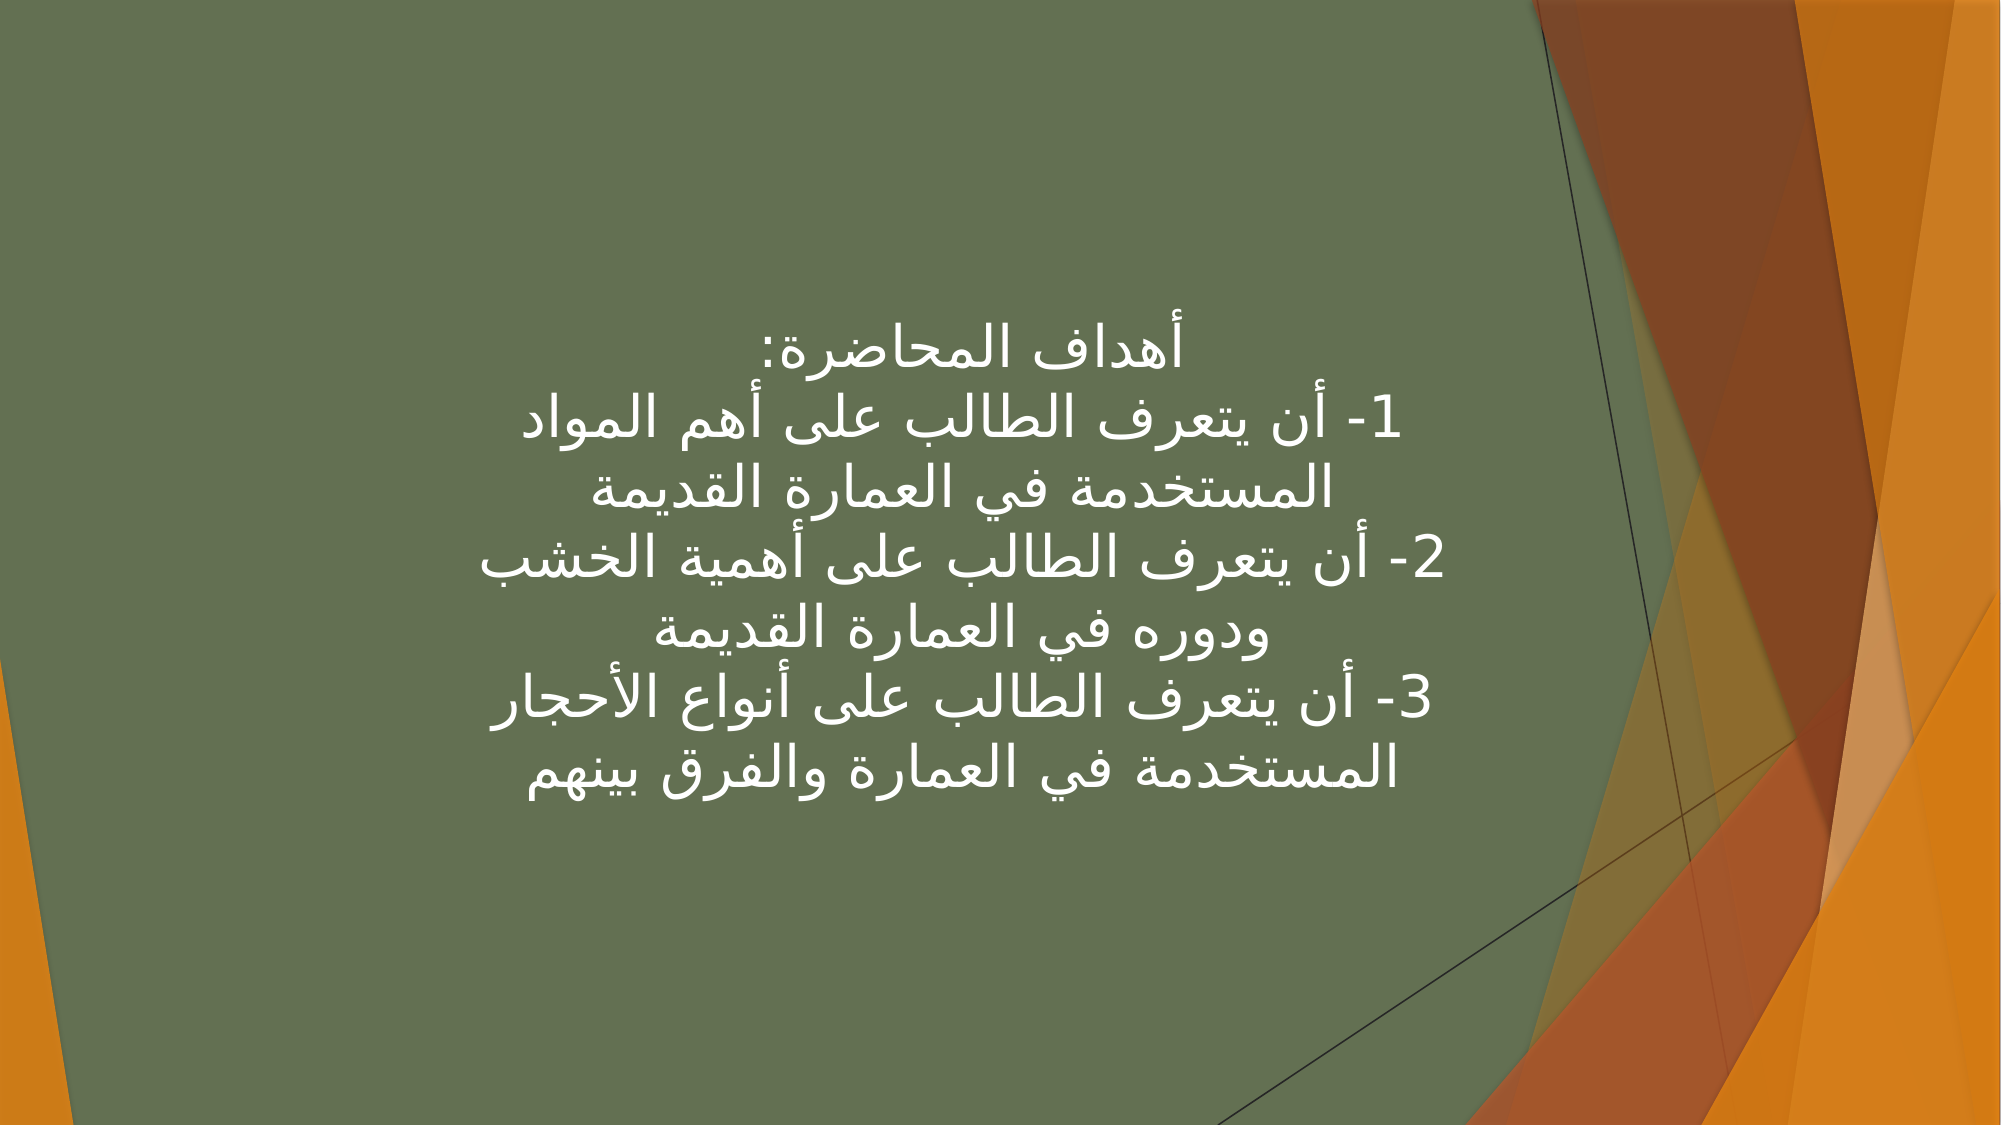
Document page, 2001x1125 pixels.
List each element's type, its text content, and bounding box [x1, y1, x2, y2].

text_box أهداف المحاضرة: 1- أن يتعرف الطالب على أهم المواد المستخدمة في العمارة القديمة 2- أن يتعرف الطالب على أهمية الخشب ودوره في العمارة القديمة 3- أن يتعرف الطالب على أنواع الأحجار المستخدمة في العمارة والفرق بينهم [439, 301, 1487, 807]
